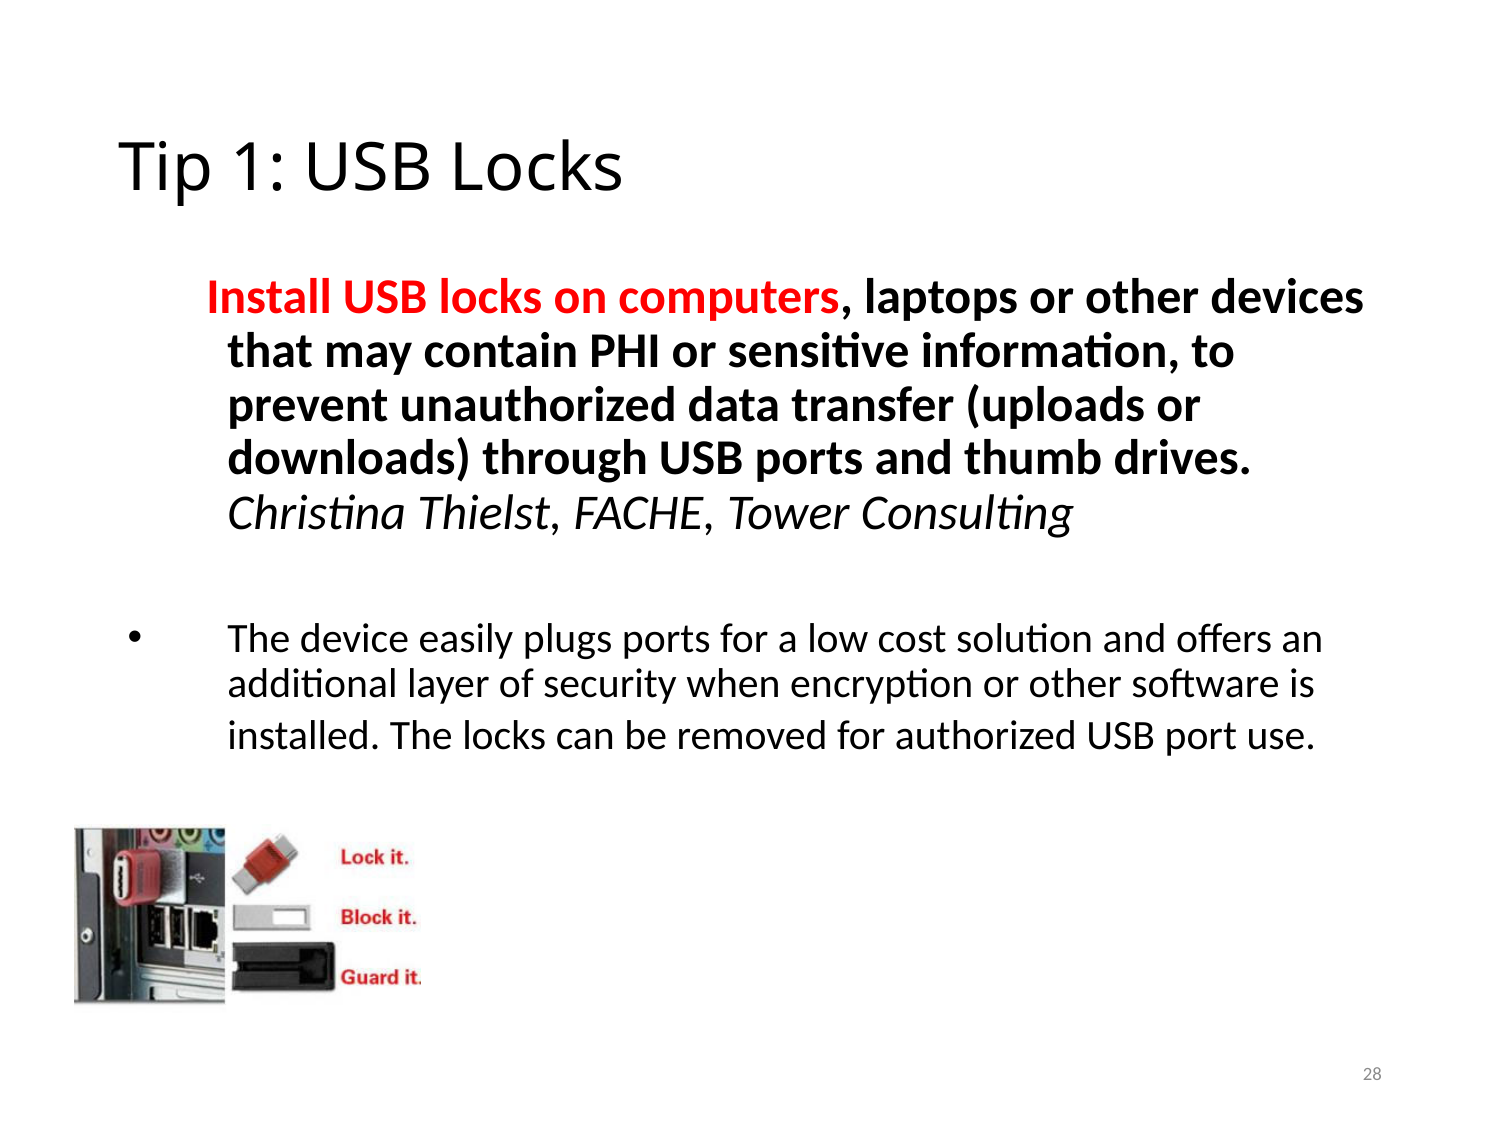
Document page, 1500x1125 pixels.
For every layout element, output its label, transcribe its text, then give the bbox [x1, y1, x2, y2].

title Tip 1: USB Locks [103, 59, 1397, 278]
picture [74, 824, 421, 1013]
slide_number 28 [1059, 1042, 1397, 1103]
list Install USB locks on computers, laptops or other devices that may contain PHI or sensitive information, to prevent unauthorized data transfer (uploads or downloads) through USB ports and thumb drives. Christina Thielst, FACHE, Tower Consulting The device easily plugs ports for a low cost solution and offers an additional layer of security when encryption or other software is installed. The locks can be removed for authorized USB port use. [112, 262, 1388, 1058]
